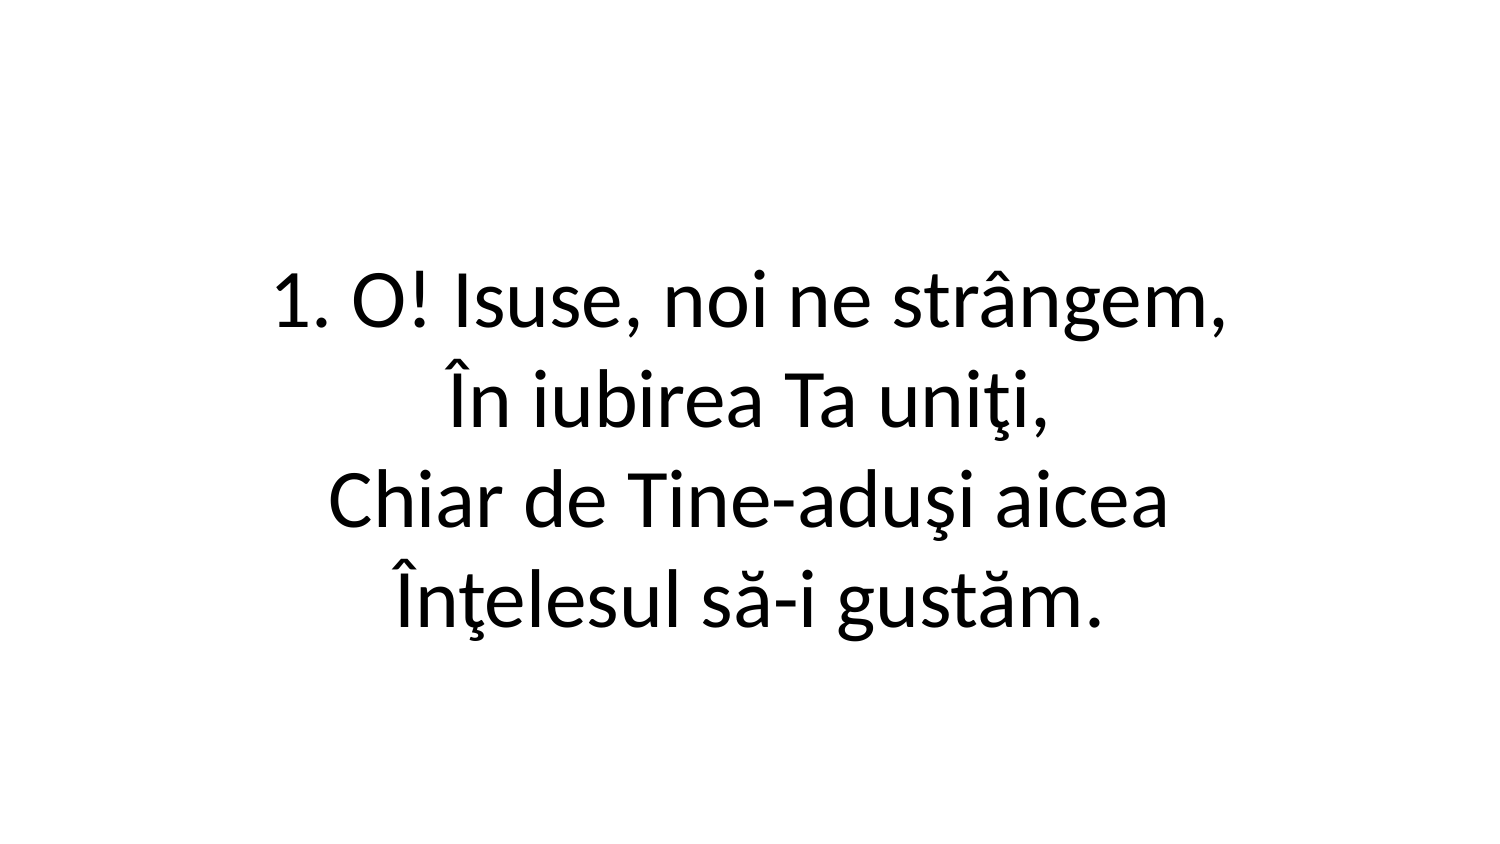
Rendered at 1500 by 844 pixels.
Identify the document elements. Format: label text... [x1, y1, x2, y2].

text_box 1. O! Isuse, noi ne strângem, În iubirea Ta uniţi, Chiar de Tine-aduşi aicea Înţelesul să-i gustăm. [254, 192, 1246, 652]
